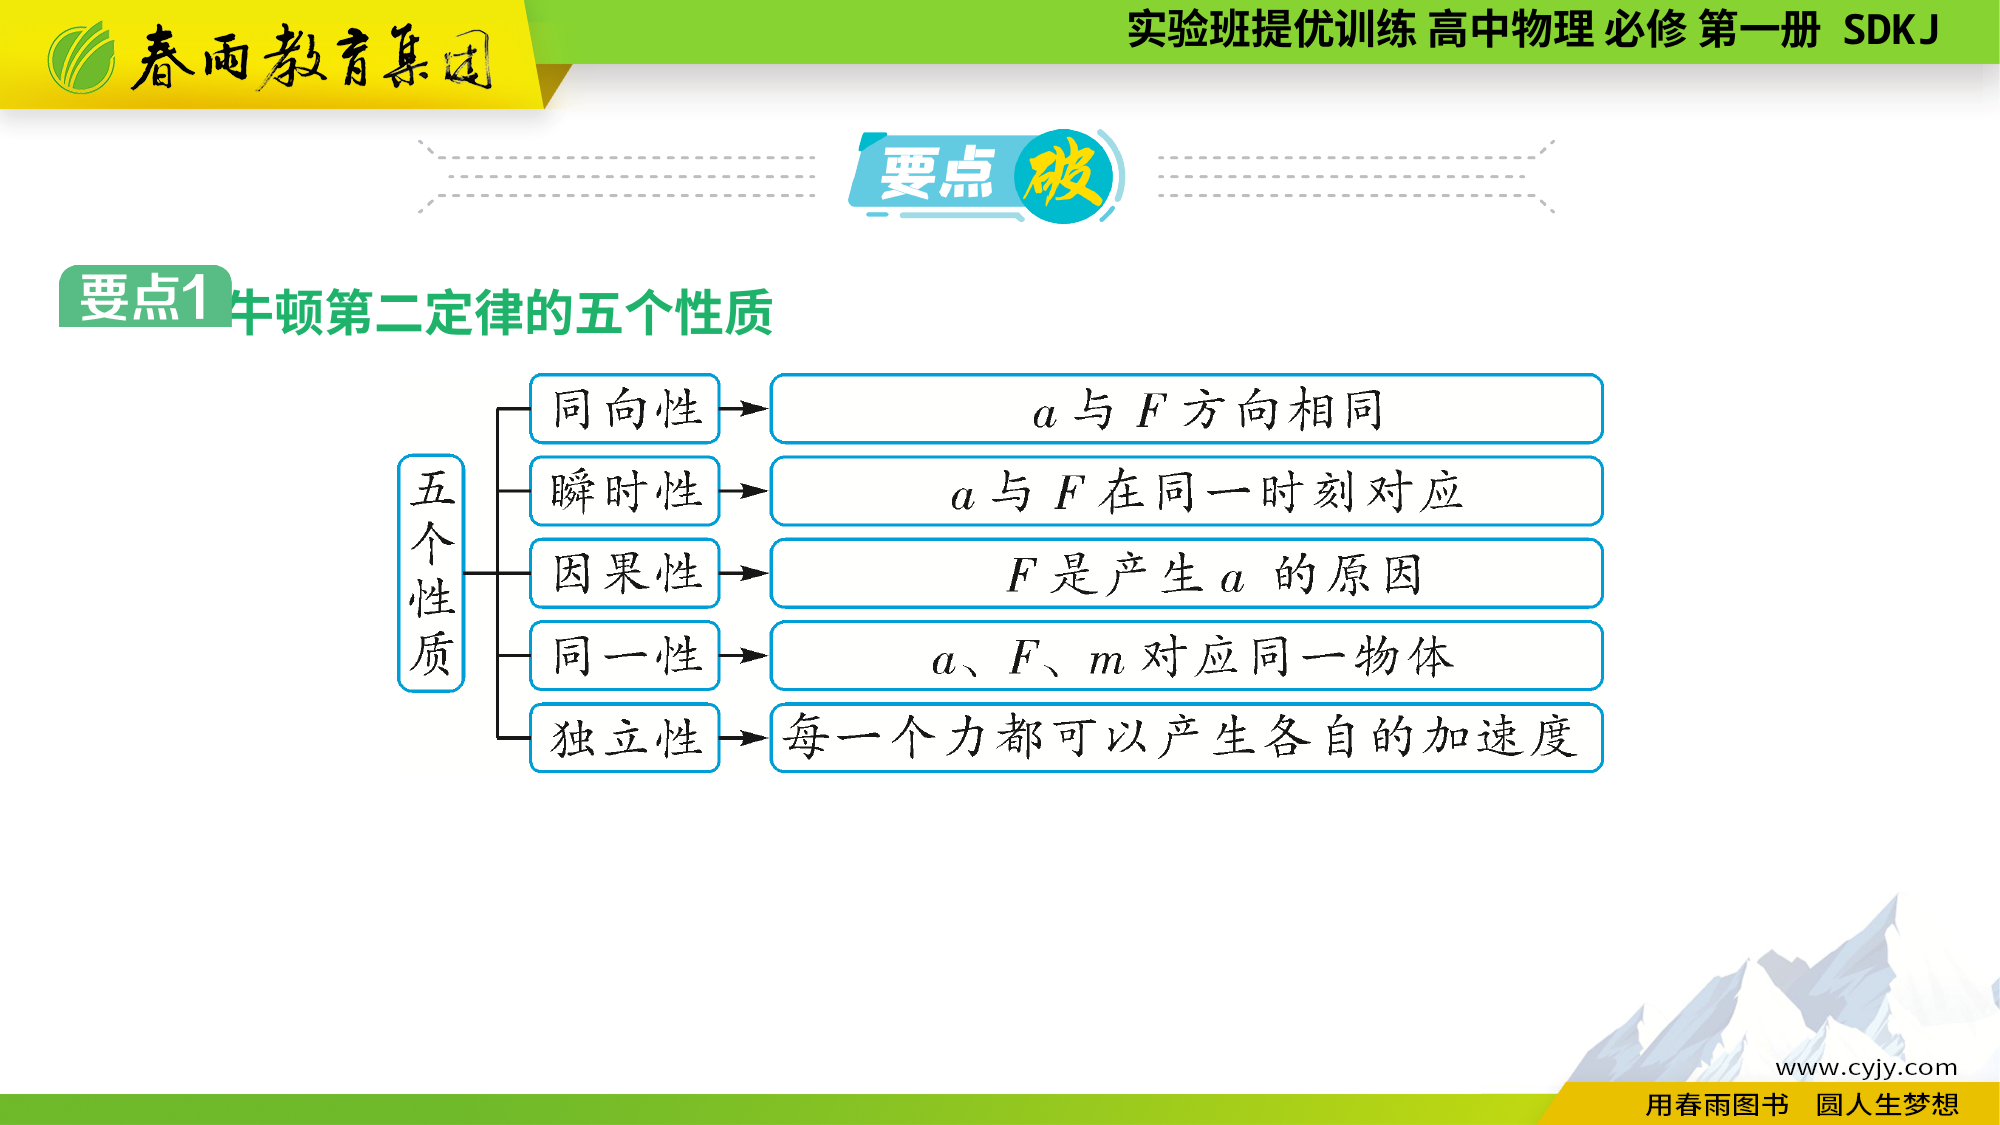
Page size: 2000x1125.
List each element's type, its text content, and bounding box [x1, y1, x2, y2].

list 牛顿第二定律的五个性质 [59, 243, 1944, 339]
picture [0, 0, 2000, 1125]
